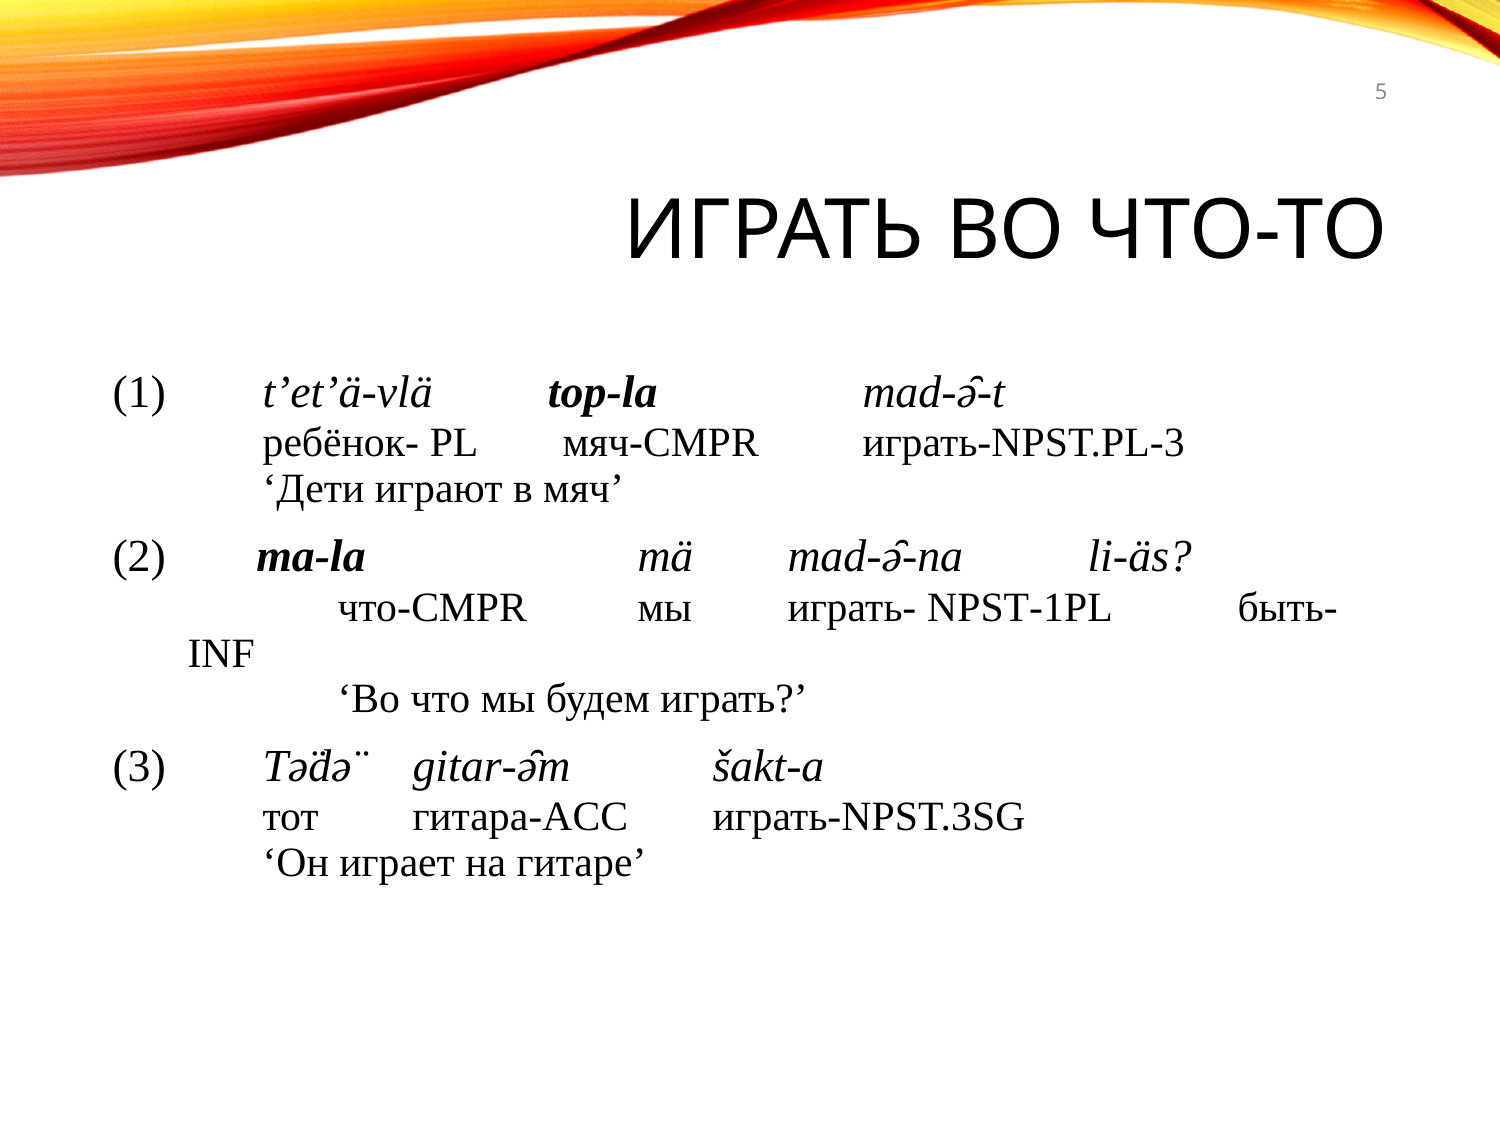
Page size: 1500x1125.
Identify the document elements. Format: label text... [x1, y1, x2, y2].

picture [0, 0, 1500, 178]
title Играть во что-то [356, 125, 1403, 338]
slide_number 5 [1078, 62, 1403, 123]
list (1) t’et’ä-vlä top-la mad-ə̑-t ребёнок- pl мяч-cmpr играть-npst.pl-3 ‘Дети играют в мяч’ ma-la mä mad-ə̑-na li-äs? что-cmpr мы играть- npst-1pl быть-inf ‘Во что мы будем играть?’ (3) Tə̈də̈ gitar-ə̑m šakt-a тот гитара-acc играть-npst.3sg ‘Он играет на гитаре’ [97, 360, 1403, 1028]
